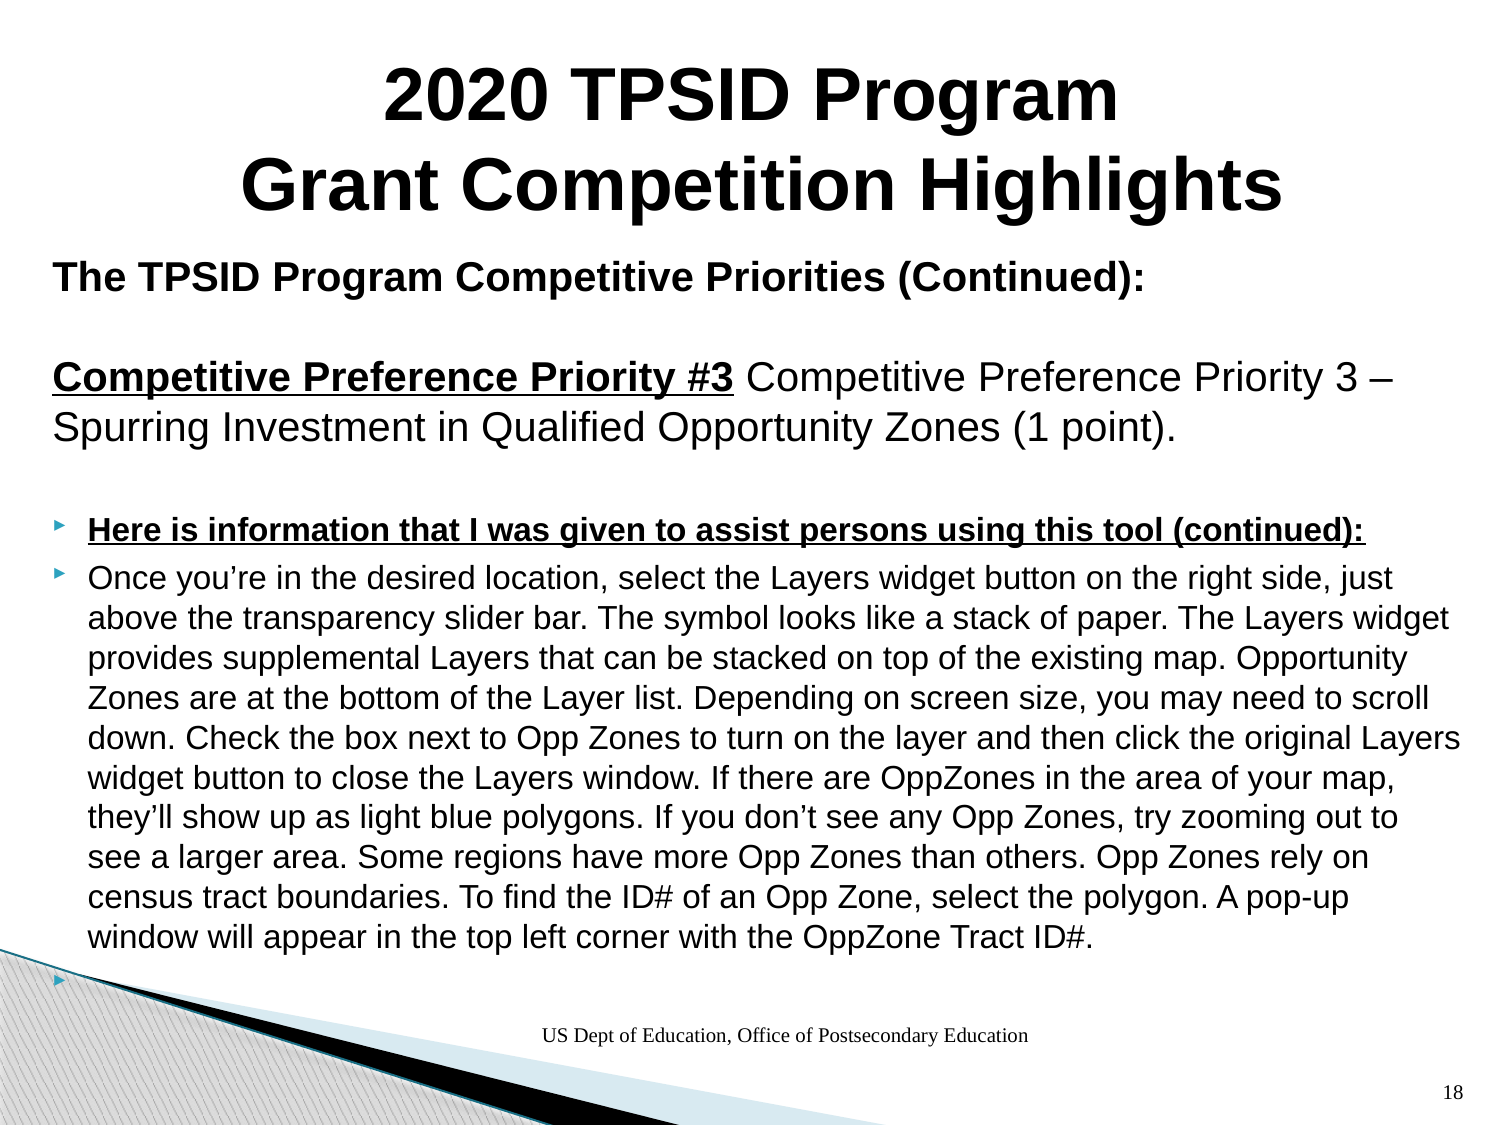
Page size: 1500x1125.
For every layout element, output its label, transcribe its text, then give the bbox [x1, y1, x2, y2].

title 2020 TPSID Program Grant Competition Highlights [87, 37, 1438, 241]
text_box The TPSID Program Competitive Priorities (Continued): Competitive Preference Priority #3 Competitive Preference Priority 3 – Spurring Investment in Qualified Opportunity Zones (1 point). Here is information that I was given to assist persons using this tool (continued): Once you’re in the desired location, select the Layers widget button on the right side, just above the transparency slider bar. The symbol looks like a stack of paper. The Layers widget provides supplemental Layers that can be stacked on top of the existing map. Opportunity Zones are at the bottom of the Layer list. Depending on screen size, you may need to scroll down. Check the box next to Opp Zones to turn on the layer and then click the original Layers widget button to close the Layers window. If there are OppZones in the area of your map, they’ll show up as light blue polygons. If you don’t see any Opp Zones, try zooming out to see a larger area. Some regions have more Opp Zones than others. Opp Zones rely on census tract boundaries. To find the ID# of an Opp Zone, select the polygon. A pop-up window will appear in the top left corner with the OppZone Tract ID#. [37, 242, 1479, 1125]
